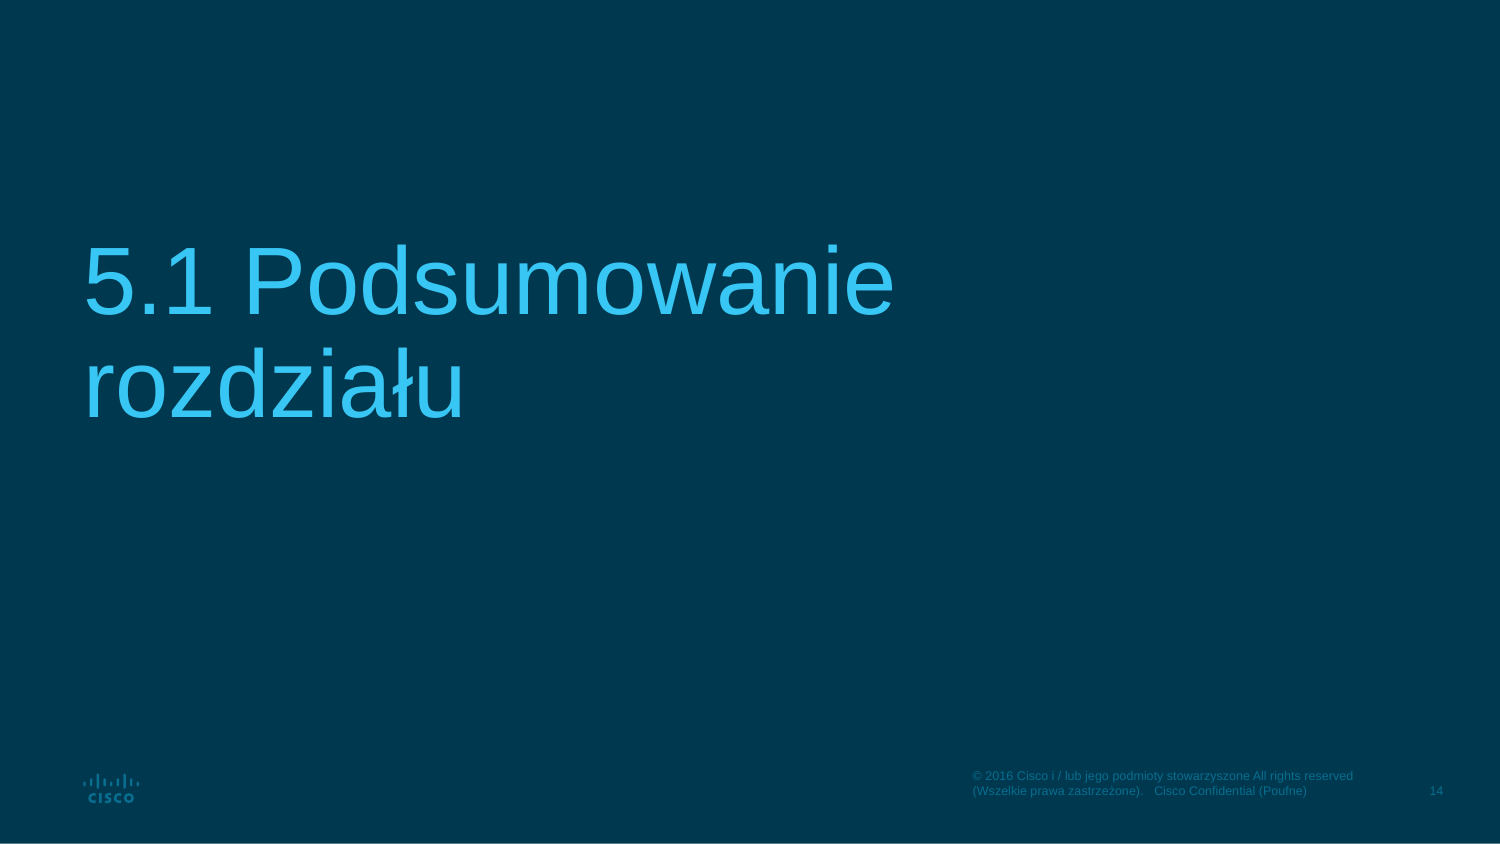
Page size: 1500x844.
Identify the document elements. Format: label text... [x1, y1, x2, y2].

title 5.1 Podsumowanie rozdziału [68, 150, 1315, 446]
